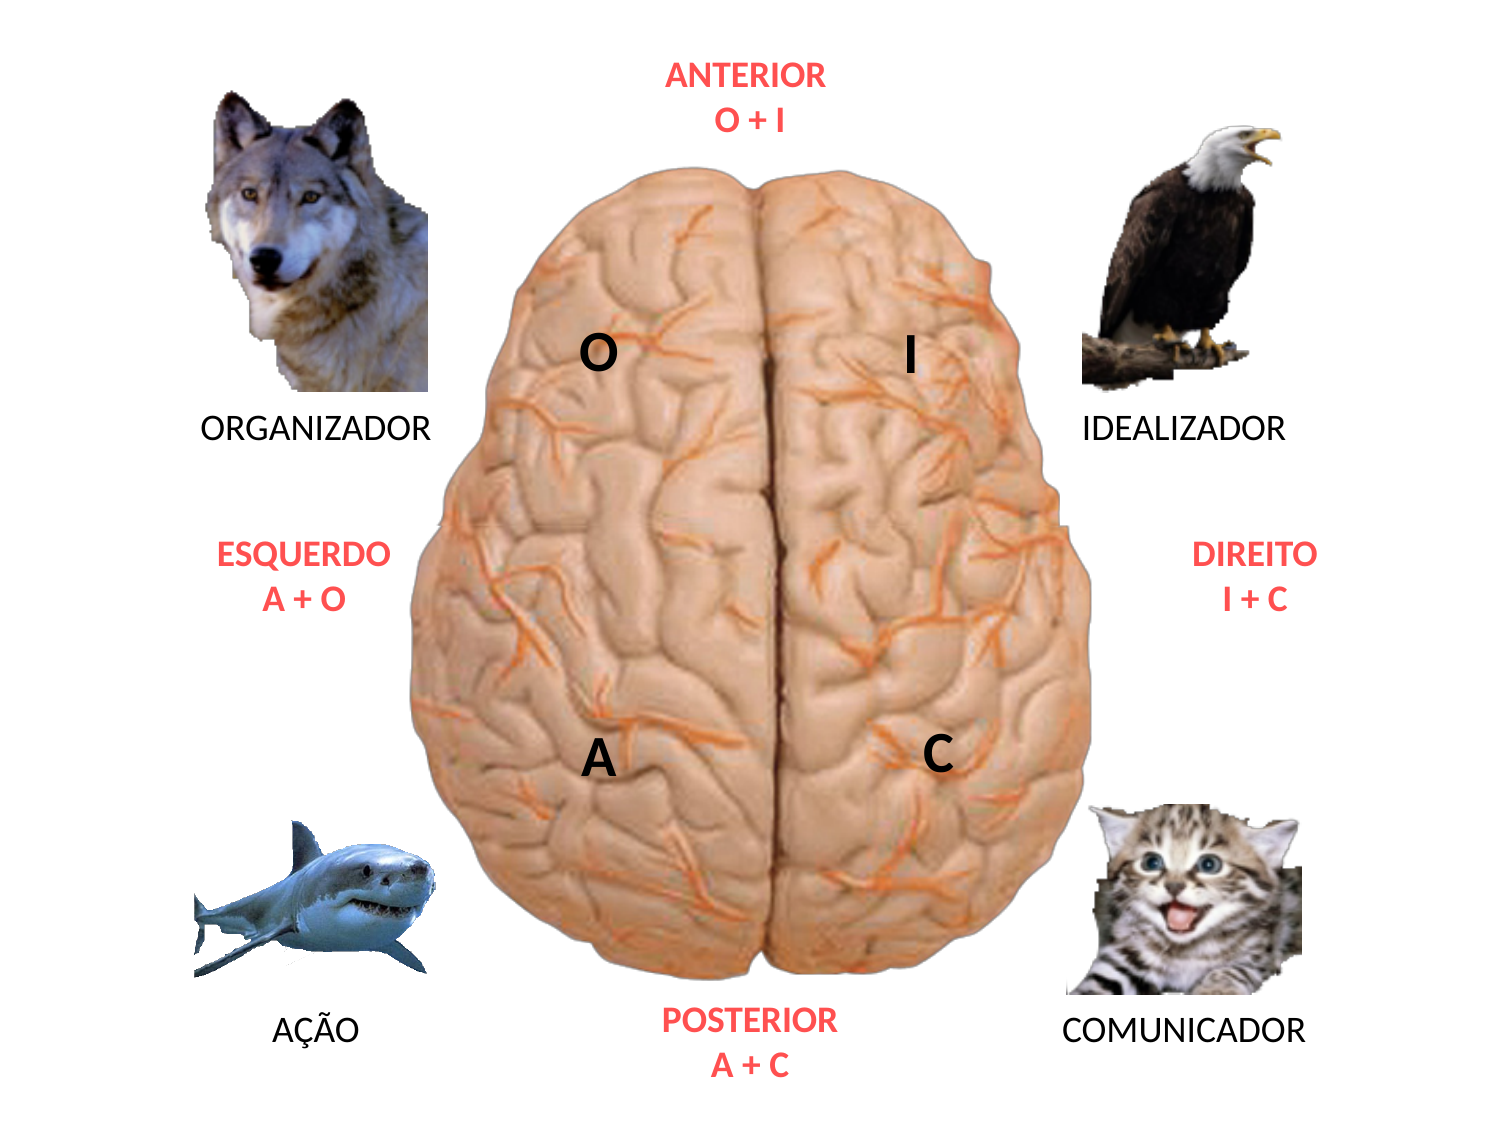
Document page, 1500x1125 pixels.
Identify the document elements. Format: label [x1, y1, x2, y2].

text_box [162, 89, 1338, 1059]
text_box [537, 42, 963, 88]
text_box [537, 1066, 963, 1095]
